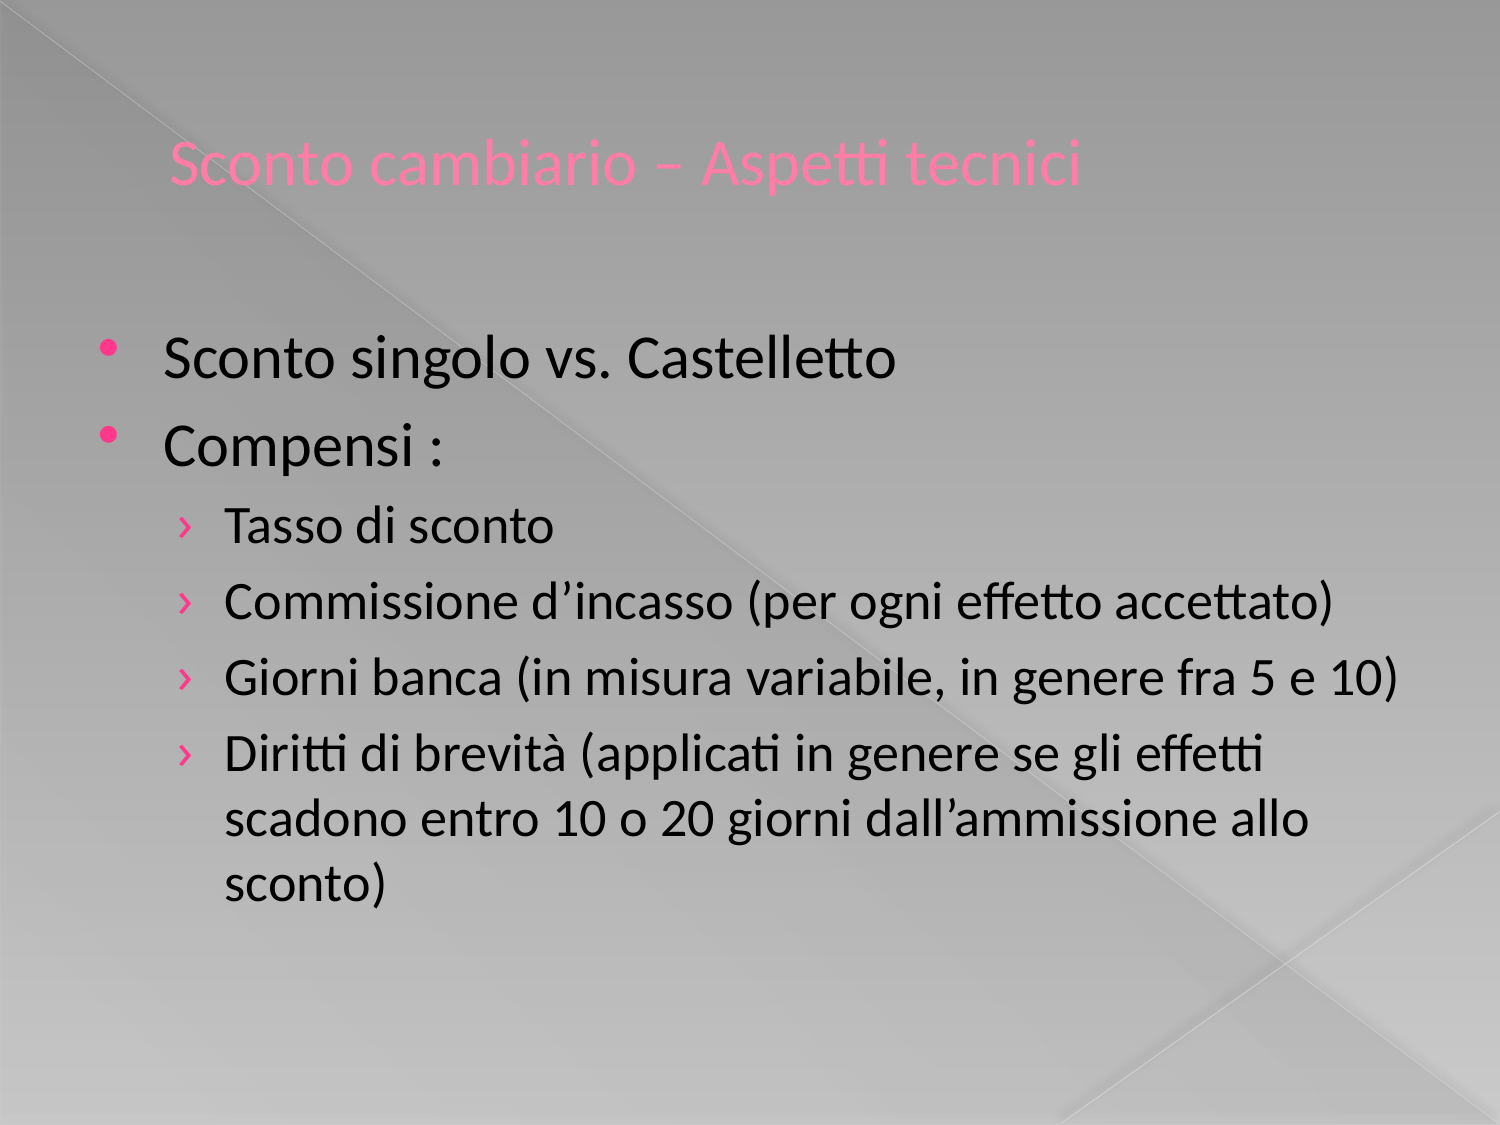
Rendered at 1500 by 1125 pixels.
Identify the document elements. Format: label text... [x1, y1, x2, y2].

title Sconto cambiario – Aspetti tecnici [75, 43, 1425, 274]
list Sconto singolo vs. Castelletto Compensi : Tasso di sconto Commissione d’incasso (per ogni effetto accettato) Giorni banca (in misura variabile, in genere fra 5 e 10) Diritti di brevità (applicati in genere se gli effetti scadono entro 10 o 20 giorni dall’ammissione allo sconto) [75, 308, 1425, 1059]
